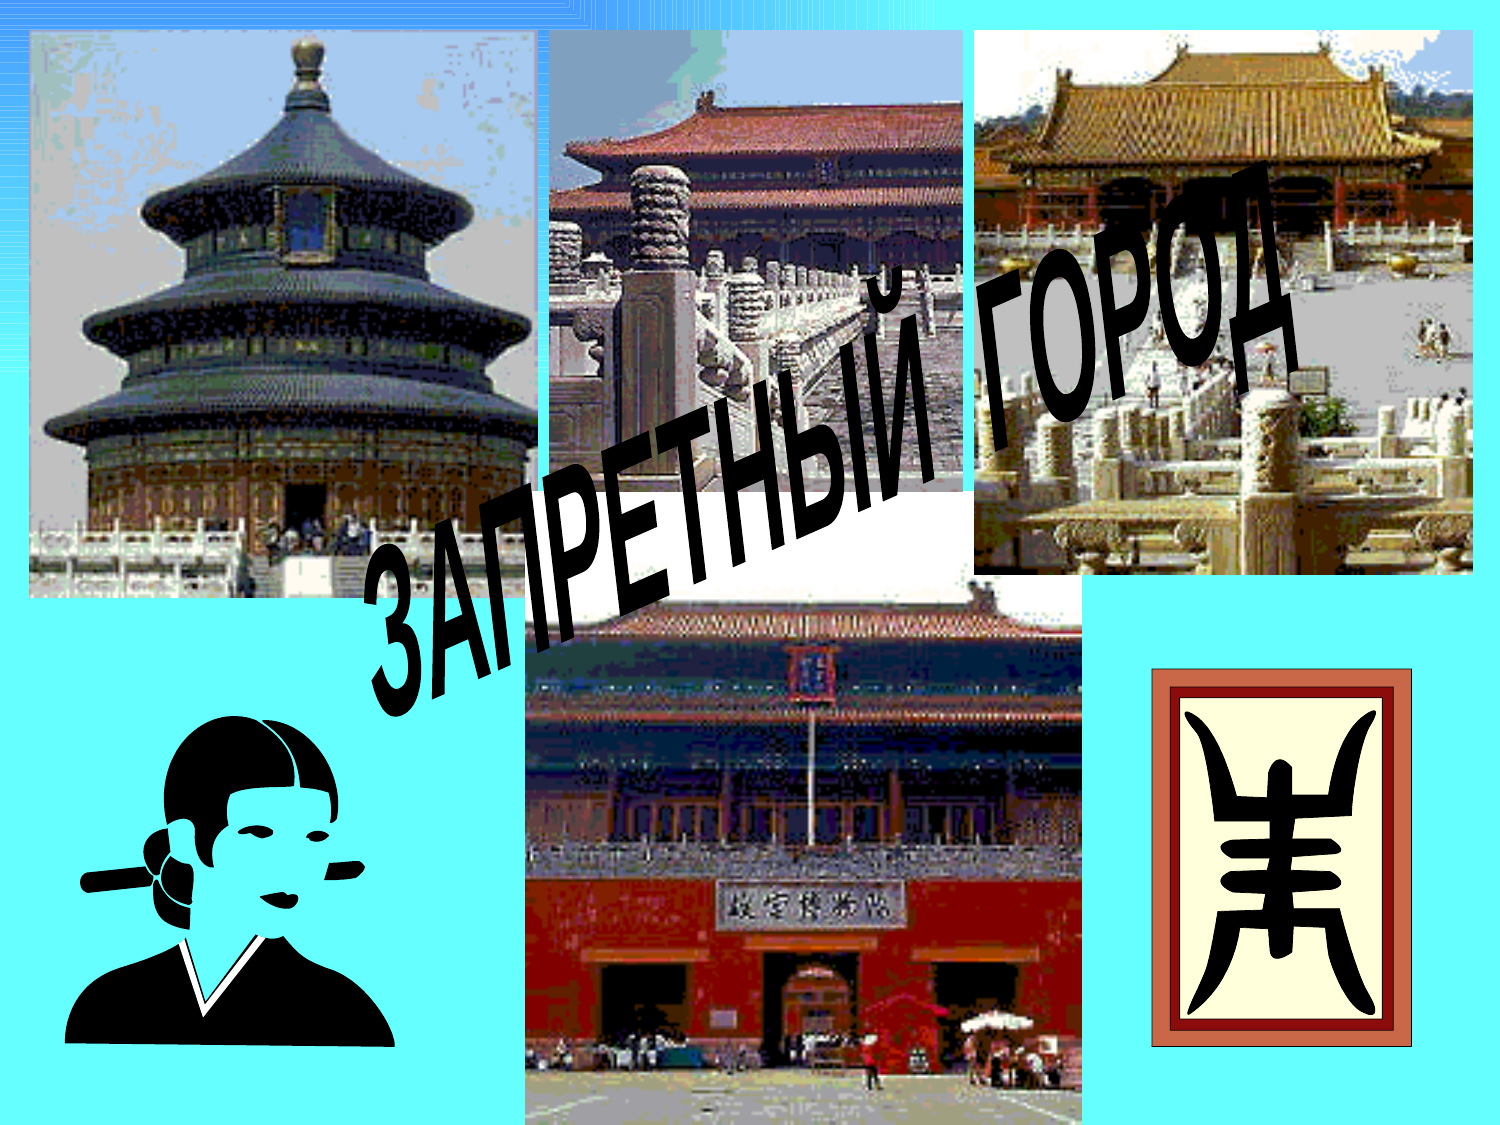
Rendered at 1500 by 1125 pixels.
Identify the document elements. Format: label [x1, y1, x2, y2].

picture [64, 715, 395, 1048]
picture [1151, 668, 1413, 1048]
list [29, 30, 538, 599]
picture [525, 30, 1473, 1125]
